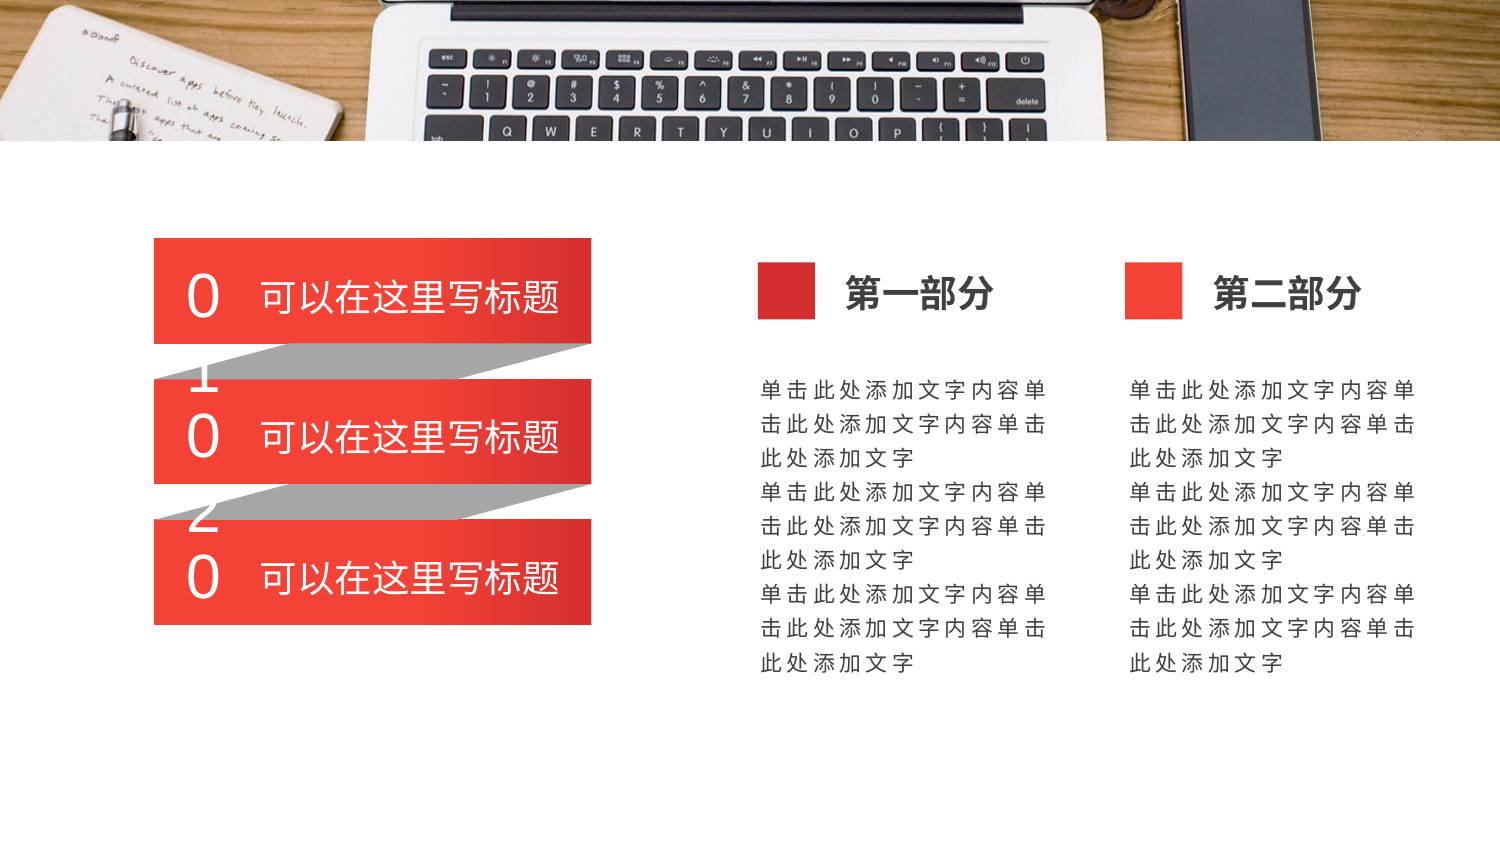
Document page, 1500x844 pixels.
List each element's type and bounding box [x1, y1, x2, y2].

text_box [745, 262, 1068, 687]
text_box [1114, 262, 1437, 687]
text_box [153, 238, 592, 696]
picture [0, 0, 1500, 141]
